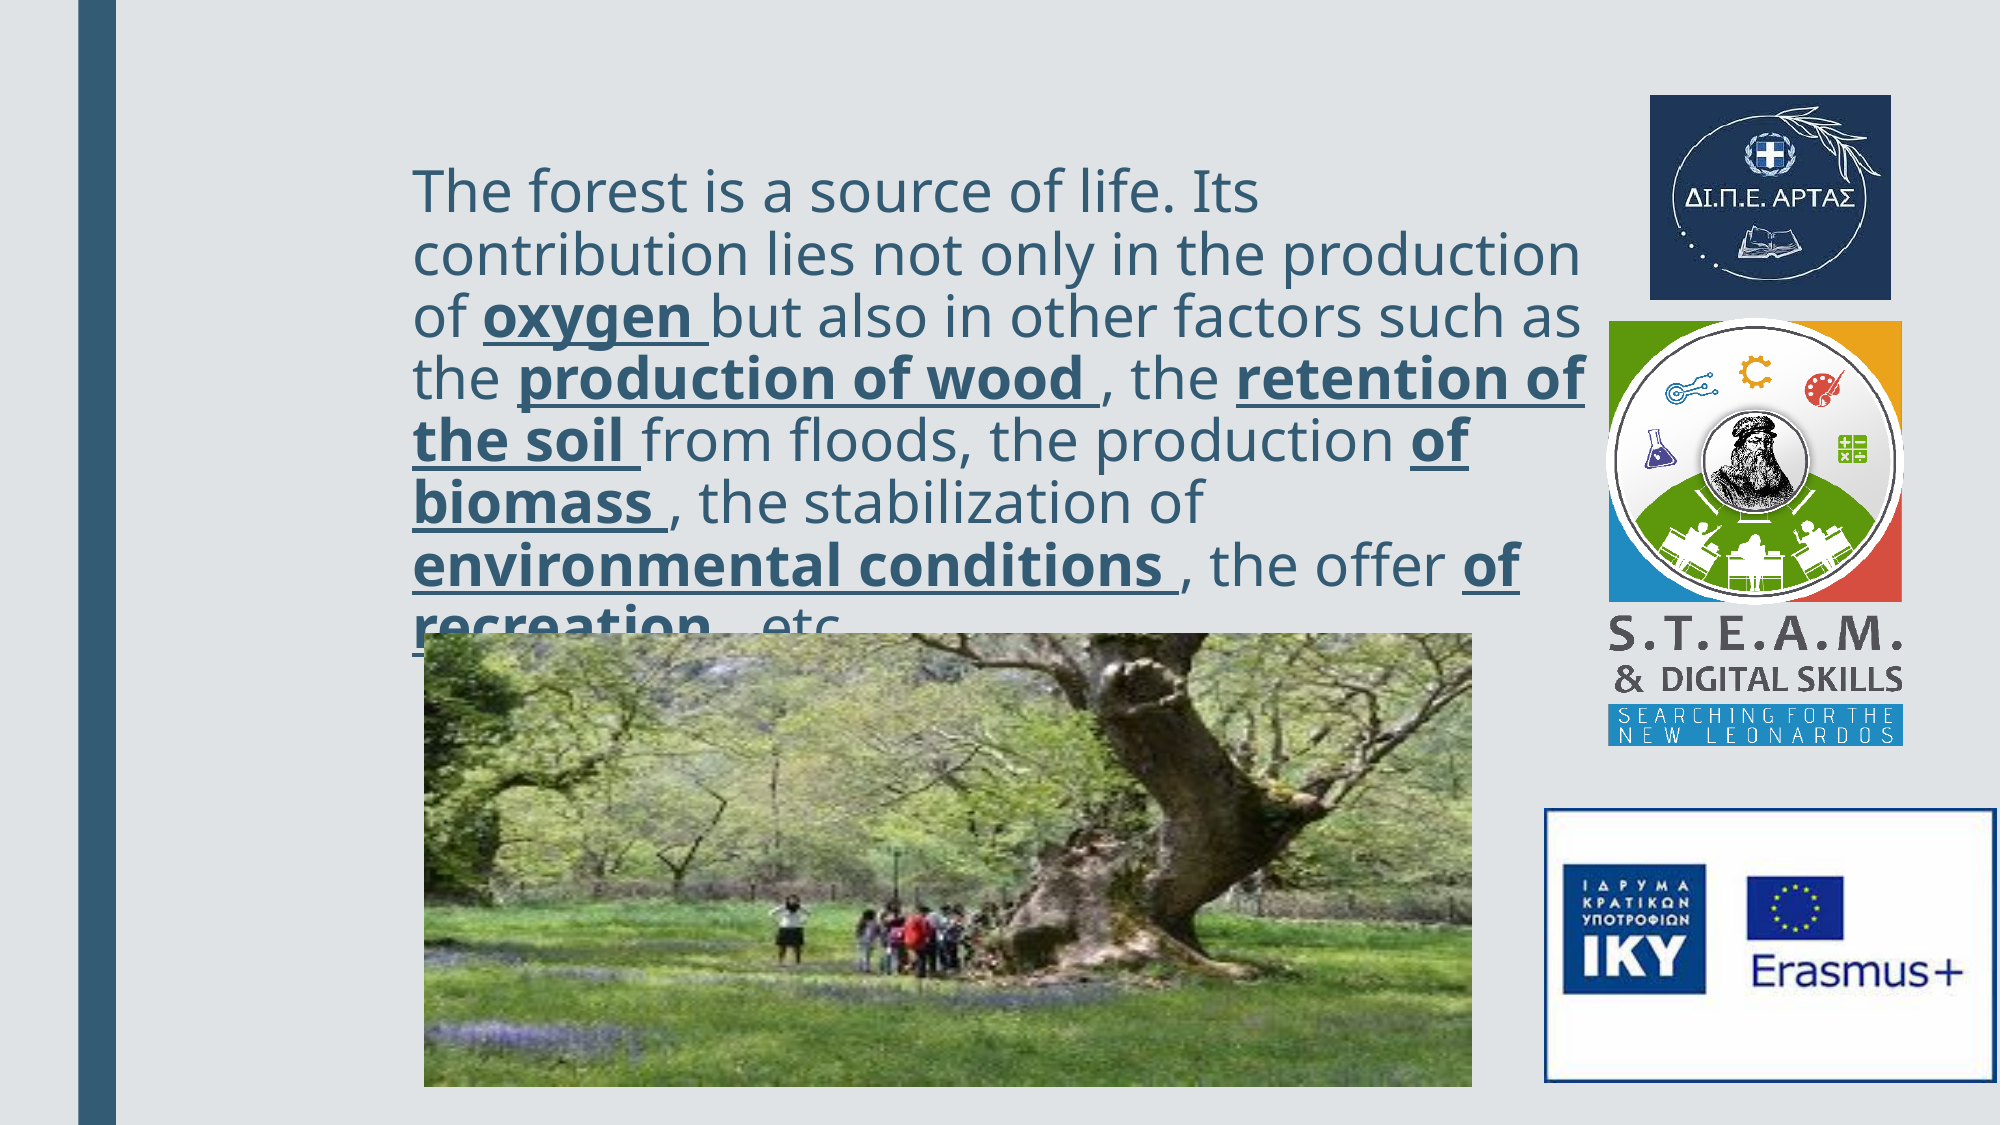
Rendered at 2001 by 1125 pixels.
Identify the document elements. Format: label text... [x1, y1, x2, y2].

picture [424, 633, 1472, 1087]
picture [1606, 318, 1904, 747]
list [1544, 808, 1997, 1083]
picture [1650, 95, 1891, 300]
title The forest is a source of life. Its contribution lies not only in the production of oxygen but also in other factors such as the production of wood , the retention of the soil from floods, the production of biomass , the stabilization of environmental conditions , the offer of recreation , etc. [396, 155, 1628, 276]
